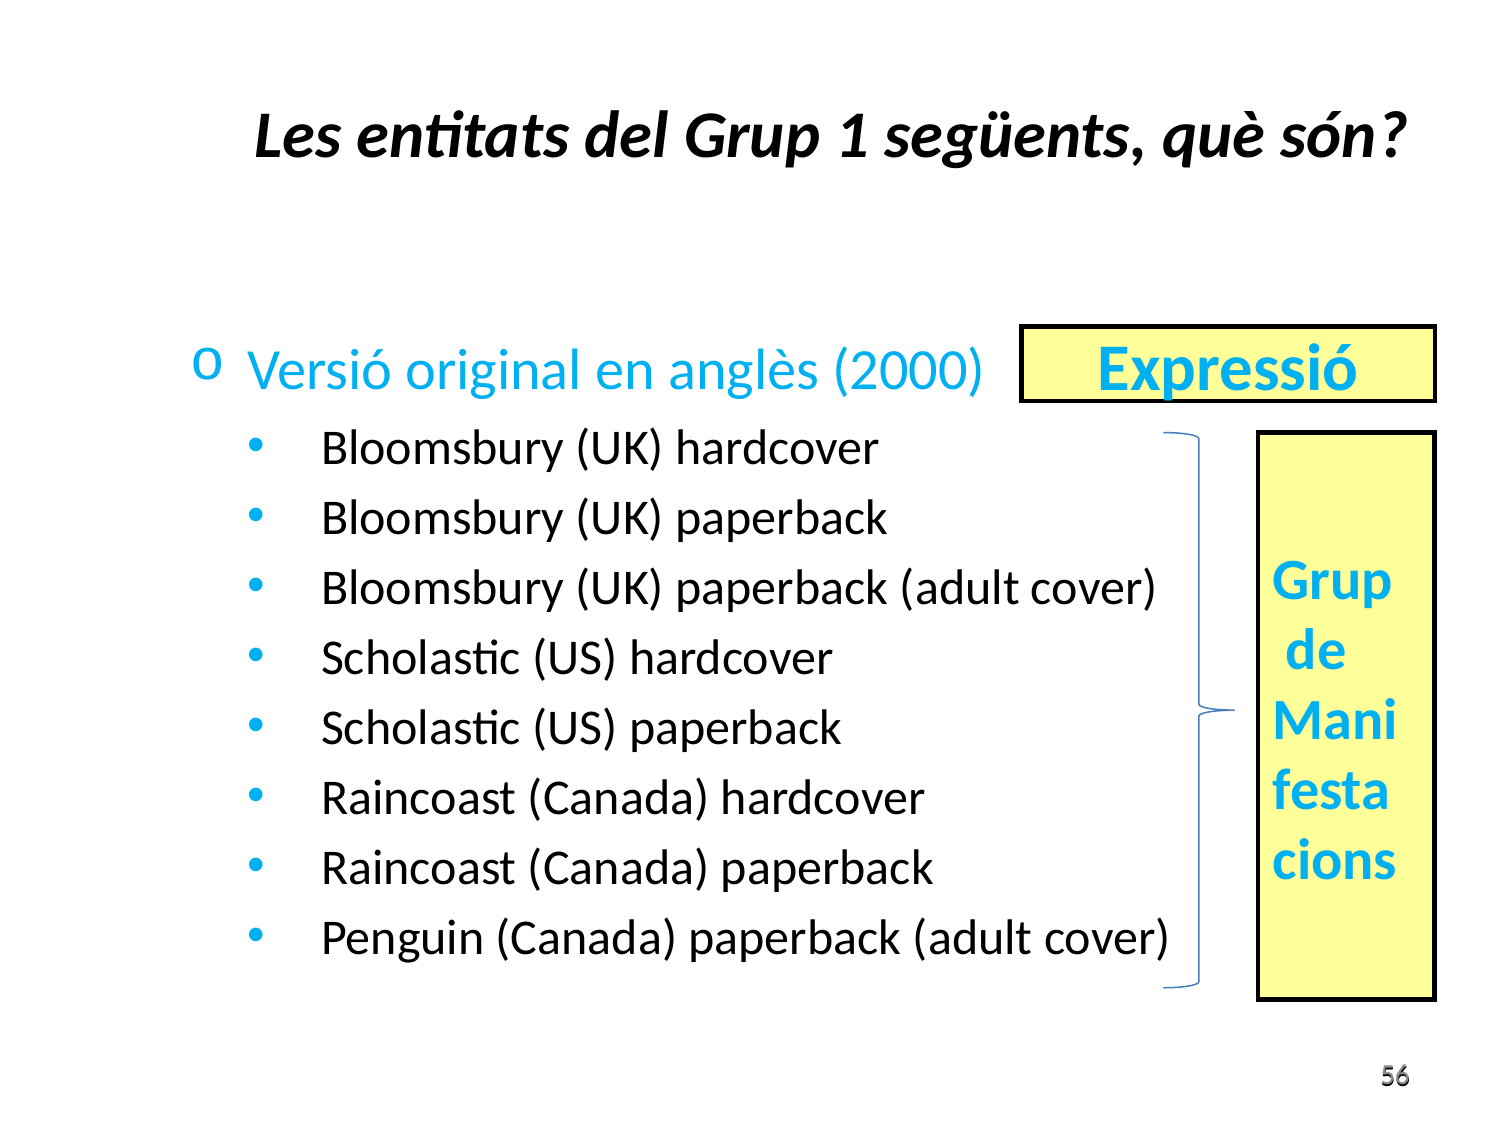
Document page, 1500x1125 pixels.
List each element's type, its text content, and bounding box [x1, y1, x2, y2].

slide_number 56 [1074, 1042, 1425, 1103]
text_box [1163, 431, 1236, 989]
text_box Expressió [1021, 326, 1436, 402]
text_box Grup de Mani festa cions [1257, 432, 1435, 1000]
text_box Les entitats del Grup 1 següents, què són? [231, 24, 1432, 238]
list Versió original en anglès (2000) Bloomsbury (UK) hardcover Bloomsbury (UK) paperback Bloomsbury (UK) paperback (adult cover) Scholastic (US) hardcover Scholastic (US) paperback Raincoast (Canada) hardcover Raincoast (Canada) paperback Penguin (Canada) paperback (adult cover) [174, 324, 1450, 1125]
